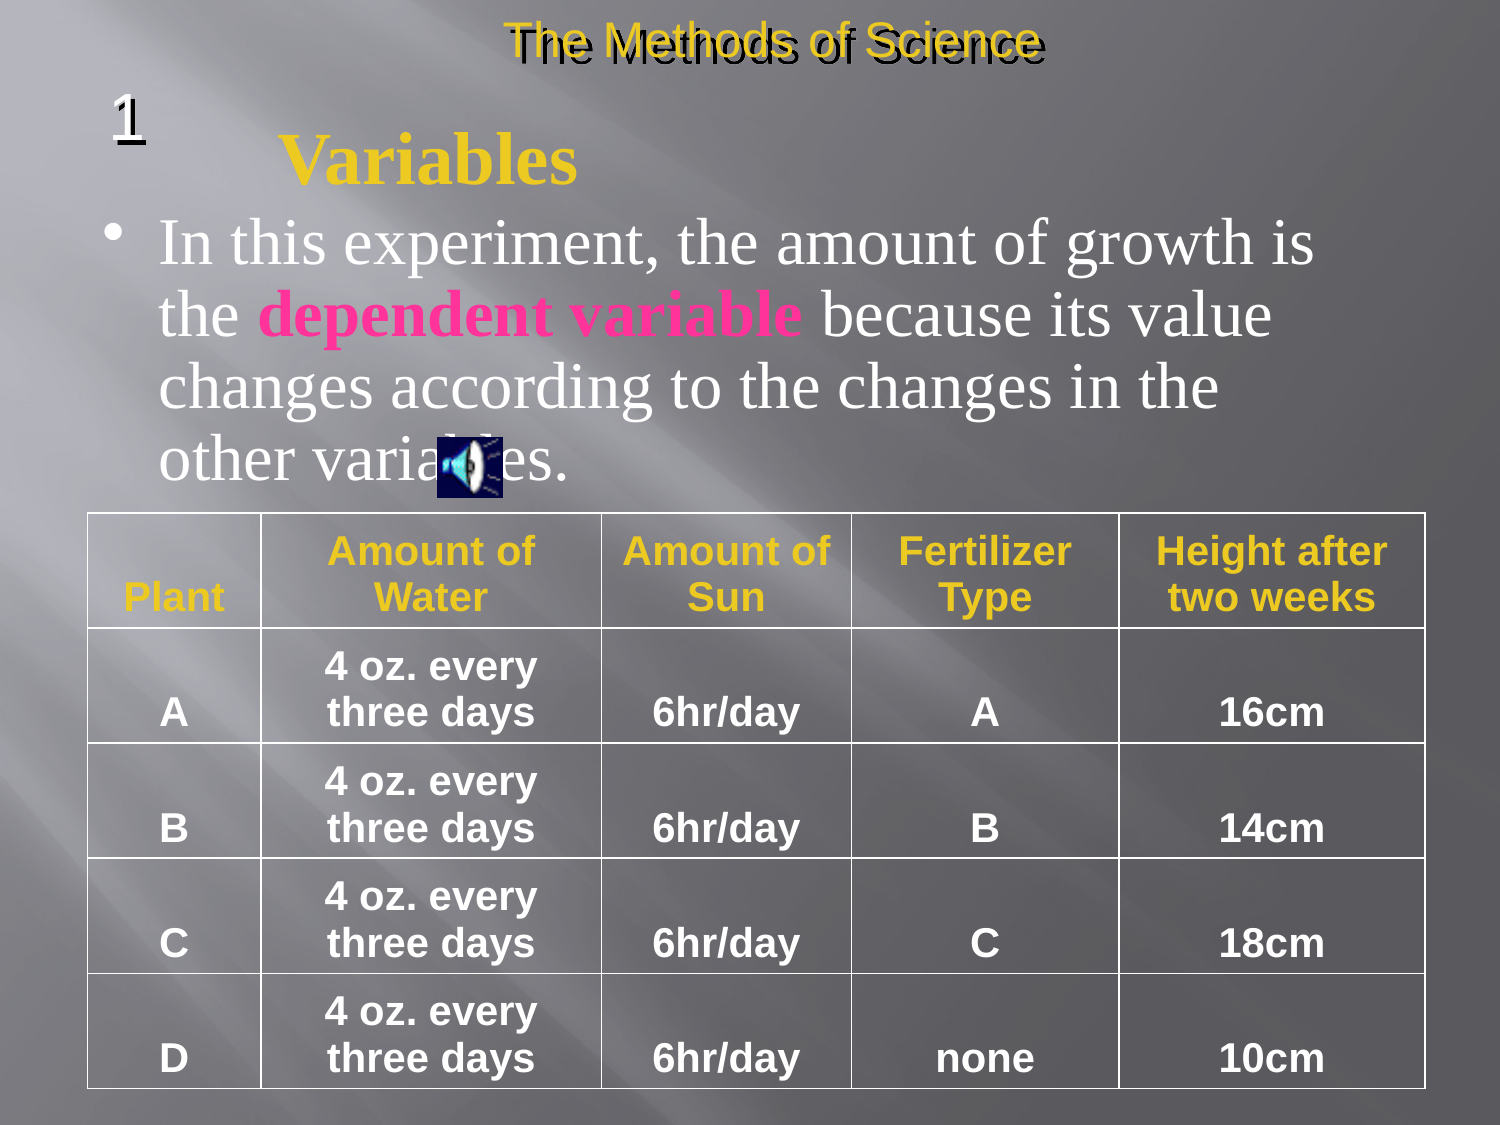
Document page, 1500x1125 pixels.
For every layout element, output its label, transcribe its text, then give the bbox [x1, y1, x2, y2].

table_cell A [88, 629, 260, 742]
table_cell A [852, 629, 1118, 742]
table_cell B [88, 744, 260, 857]
table_cell D [88, 974, 260, 1088]
table_cell 18cm [1120, 859, 1424, 973]
table_cell 14cm [1120, 744, 1424, 857]
table_header Amount of Water [262, 514, 601, 627]
table_cell 4 oz. every three days [262, 744, 601, 857]
picture [437, 437, 503, 499]
table_cell 6hr/day [602, 974, 851, 1088]
table_header Height after two weeks [1120, 514, 1424, 627]
table_cell 6hr/day [602, 629, 851, 742]
text_box The Methods of Science [487, 0, 1057, 75]
table_cell 6hr/day [602, 744, 851, 857]
table_cell B [852, 744, 1118, 857]
text_box In this experiment, the amount of growth is the dependent variable because its value changes according to the changes in the other variables. [87, 199, 1388, 503]
table_cell 4 oz. every three days [262, 974, 601, 1088]
table_cell 4 oz. every three days [262, 859, 601, 973]
table_header Amount of Sun [602, 514, 851, 627]
table_cell 4 oz. every three days [262, 629, 601, 742]
table_cell none [852, 974, 1118, 1088]
text_box Variables [262, 112, 1301, 199]
text_box 1 [93, 66, 161, 162]
table_header Plant [88, 514, 260, 627]
table_cell C [88, 859, 260, 973]
table_cell 16cm [1120, 629, 1424, 742]
table_cell 10cm [1120, 974, 1424, 1088]
table_header Fertilizer Type [852, 514, 1118, 627]
table_cell 6hr/day [602, 859, 851, 973]
table_cell C [852, 859, 1118, 973]
